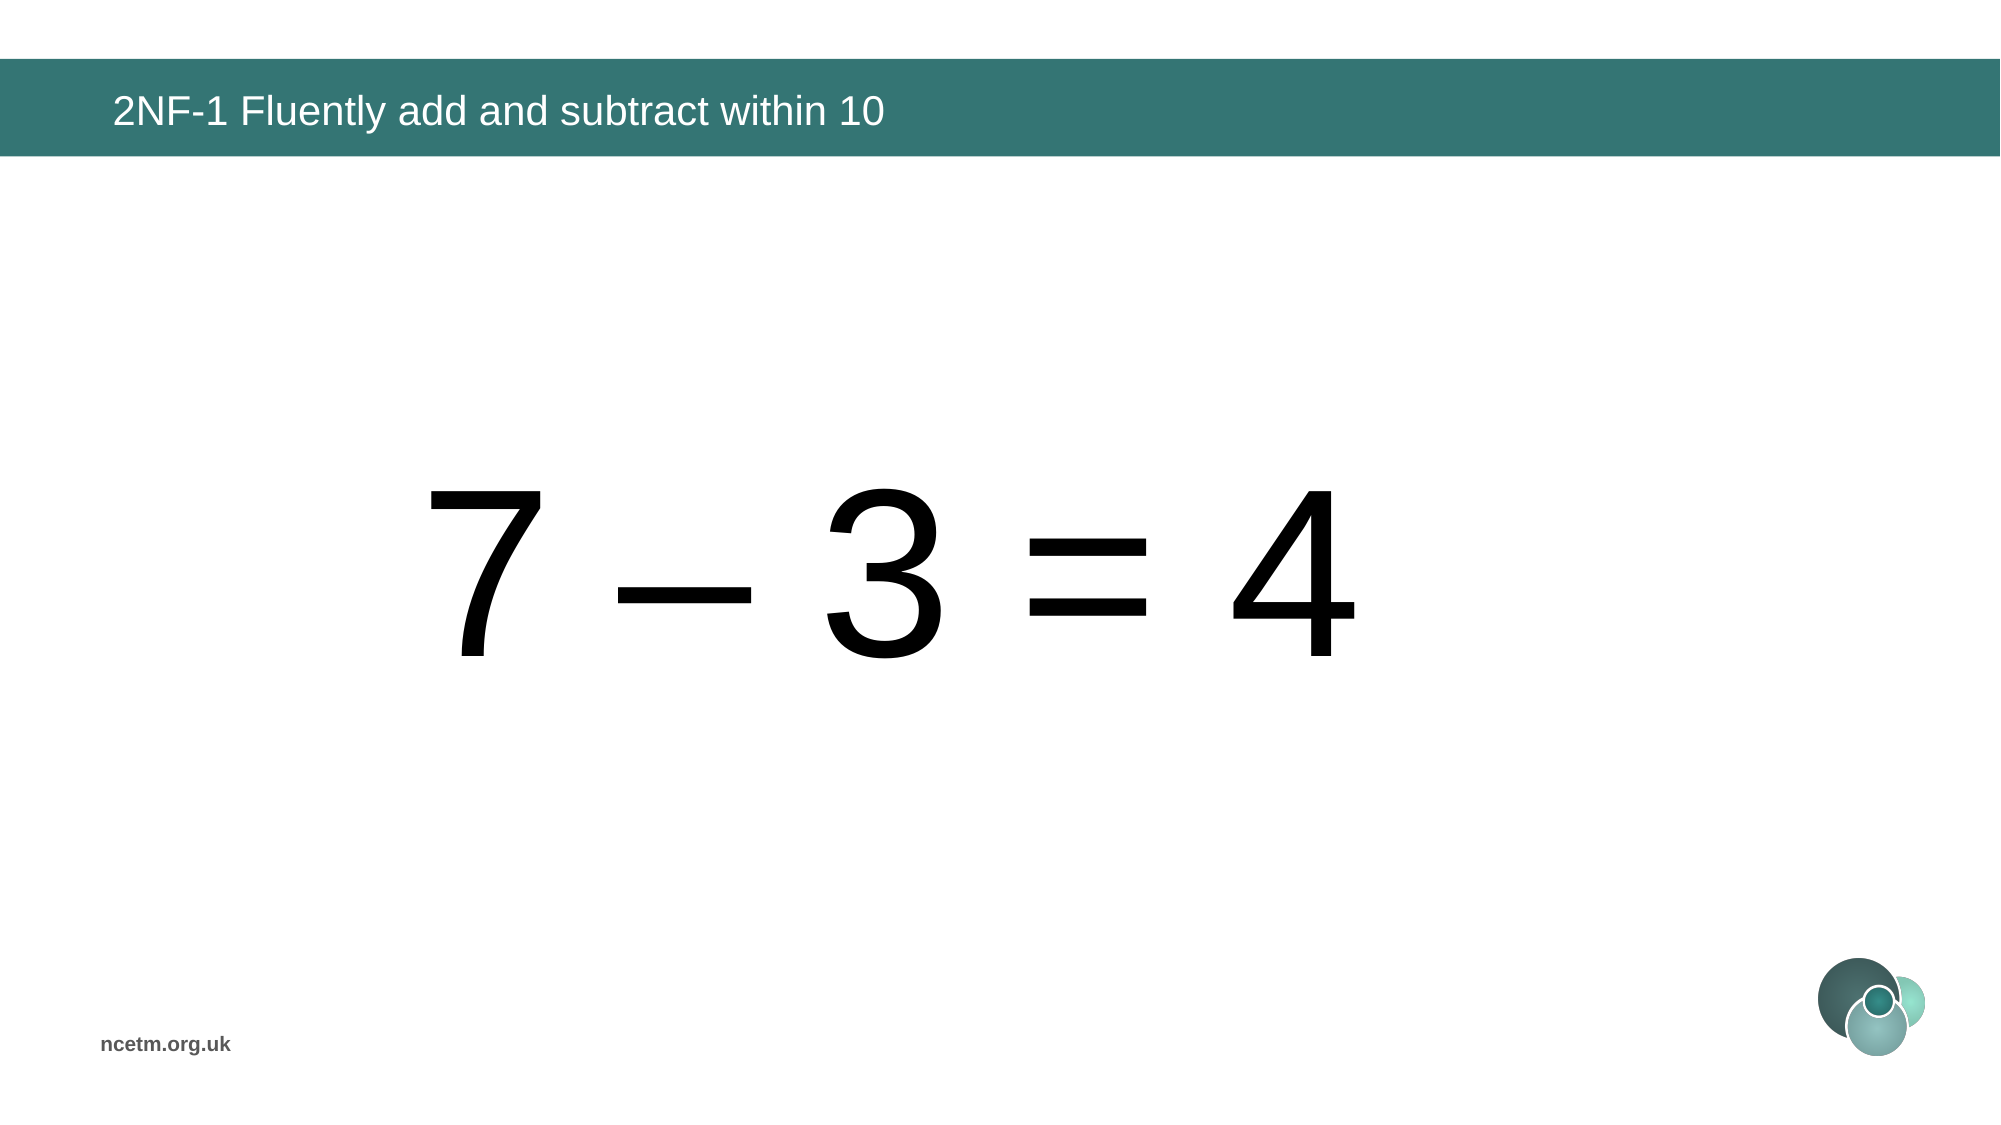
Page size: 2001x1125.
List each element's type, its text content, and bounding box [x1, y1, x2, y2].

picture [1818, 958, 1925, 1056]
text_box 4 [1213, 409, 1377, 712]
text_box 7 – 3 = [404, 409, 1213, 712]
title 2NF-1 Fluently add and subtract within 10 [97, 76, 1945, 147]
